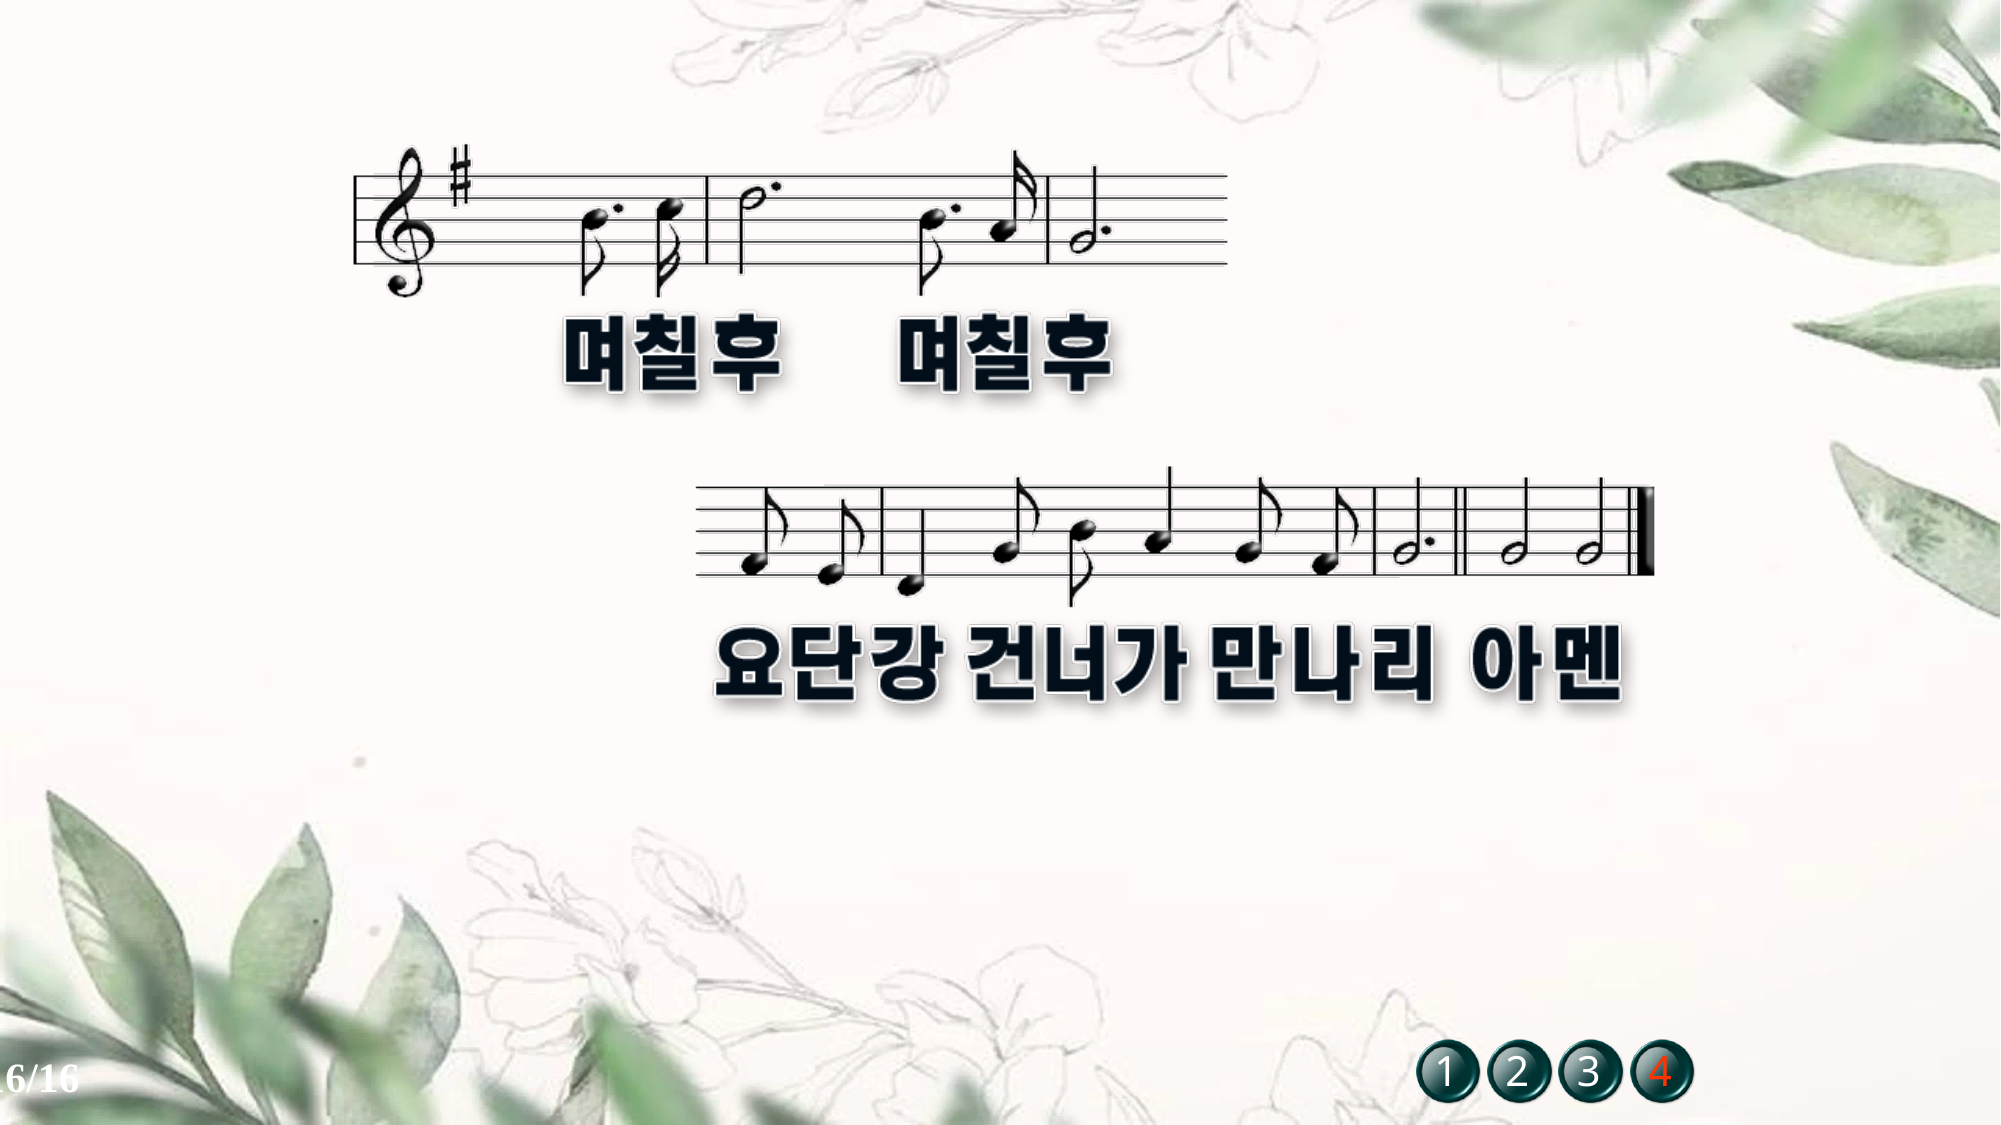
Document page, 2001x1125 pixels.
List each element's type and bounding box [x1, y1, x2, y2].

picture [0, 0, 2001, 1125]
text_box [1484, 1035, 1555, 1106]
text_box [1627, 1035, 1697, 1106]
text_box [1413, 1035, 1484, 1106]
text_box [1555, 1035, 1626, 1106]
